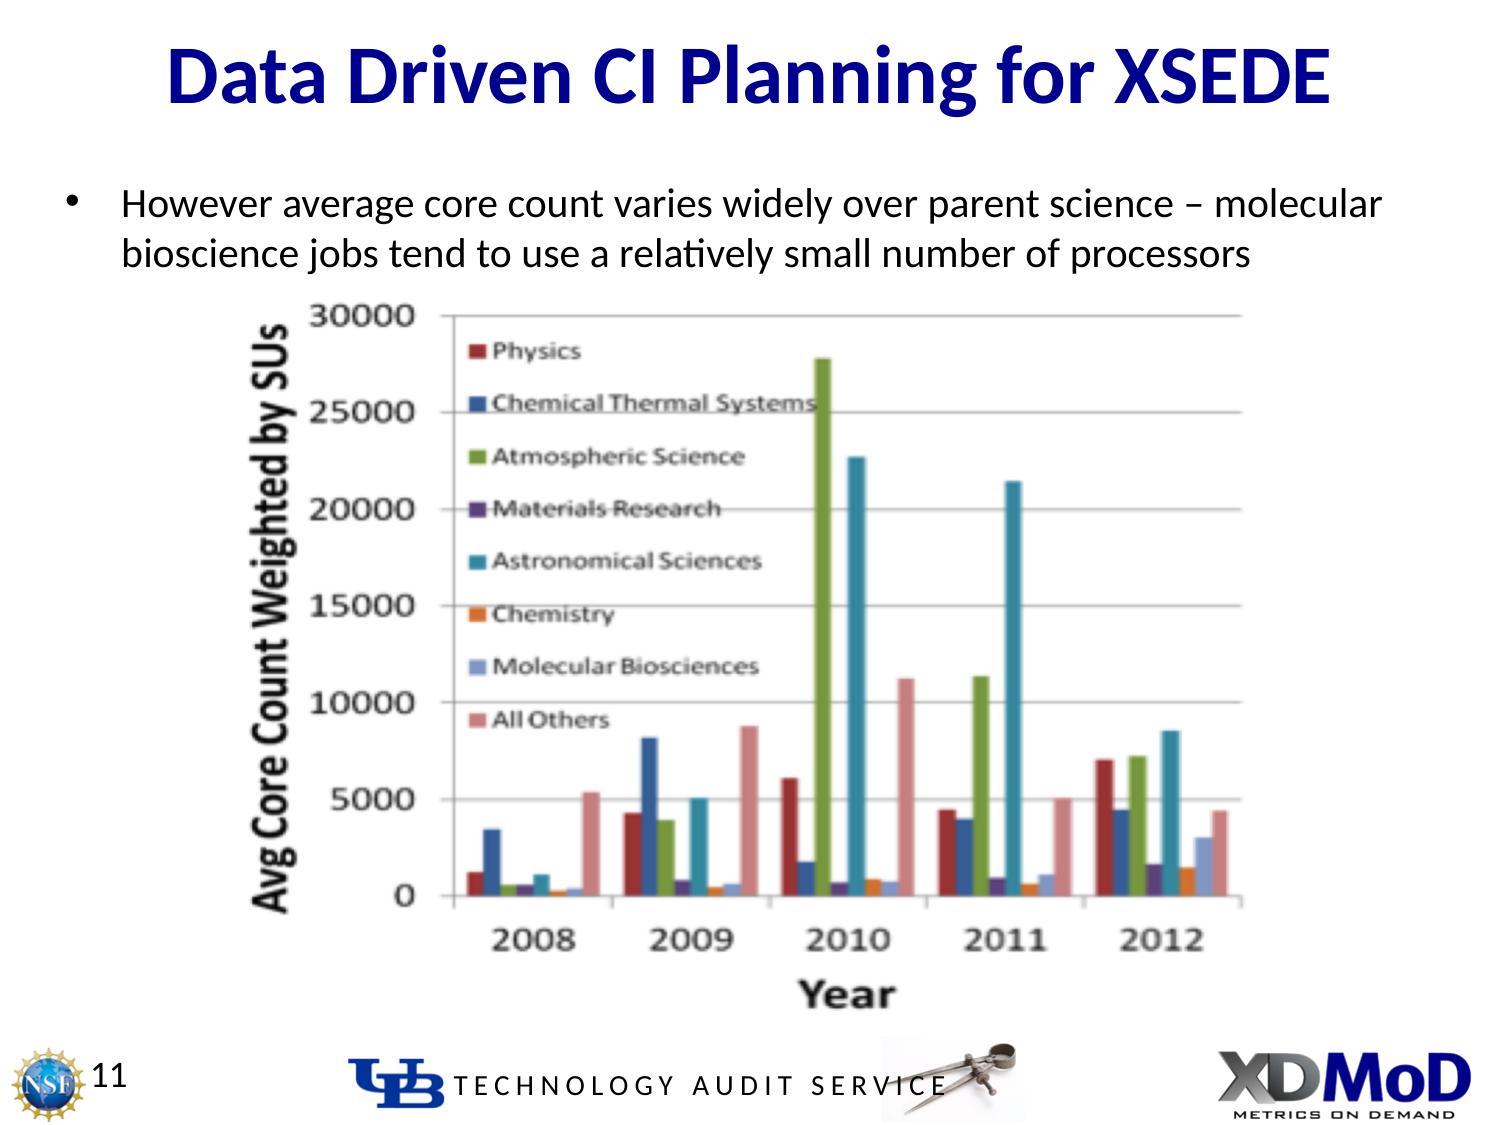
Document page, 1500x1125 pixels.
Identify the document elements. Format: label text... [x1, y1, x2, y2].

picture [208, 290, 1265, 1028]
slide_number 11 [75, 1042, 425, 1103]
picture [882, 1036, 1026, 1122]
picture [10, 1046, 87, 1123]
picture [1214, 1043, 1475, 1125]
picture [340, 1054, 449, 1114]
title Data Driven CI Planning for XSEDE [0, 7, 1500, 134]
list However average core count varies widely over parent science – molecular bioscience jobs tend to use a relatively small number of processors [50, 167, 1463, 293]
